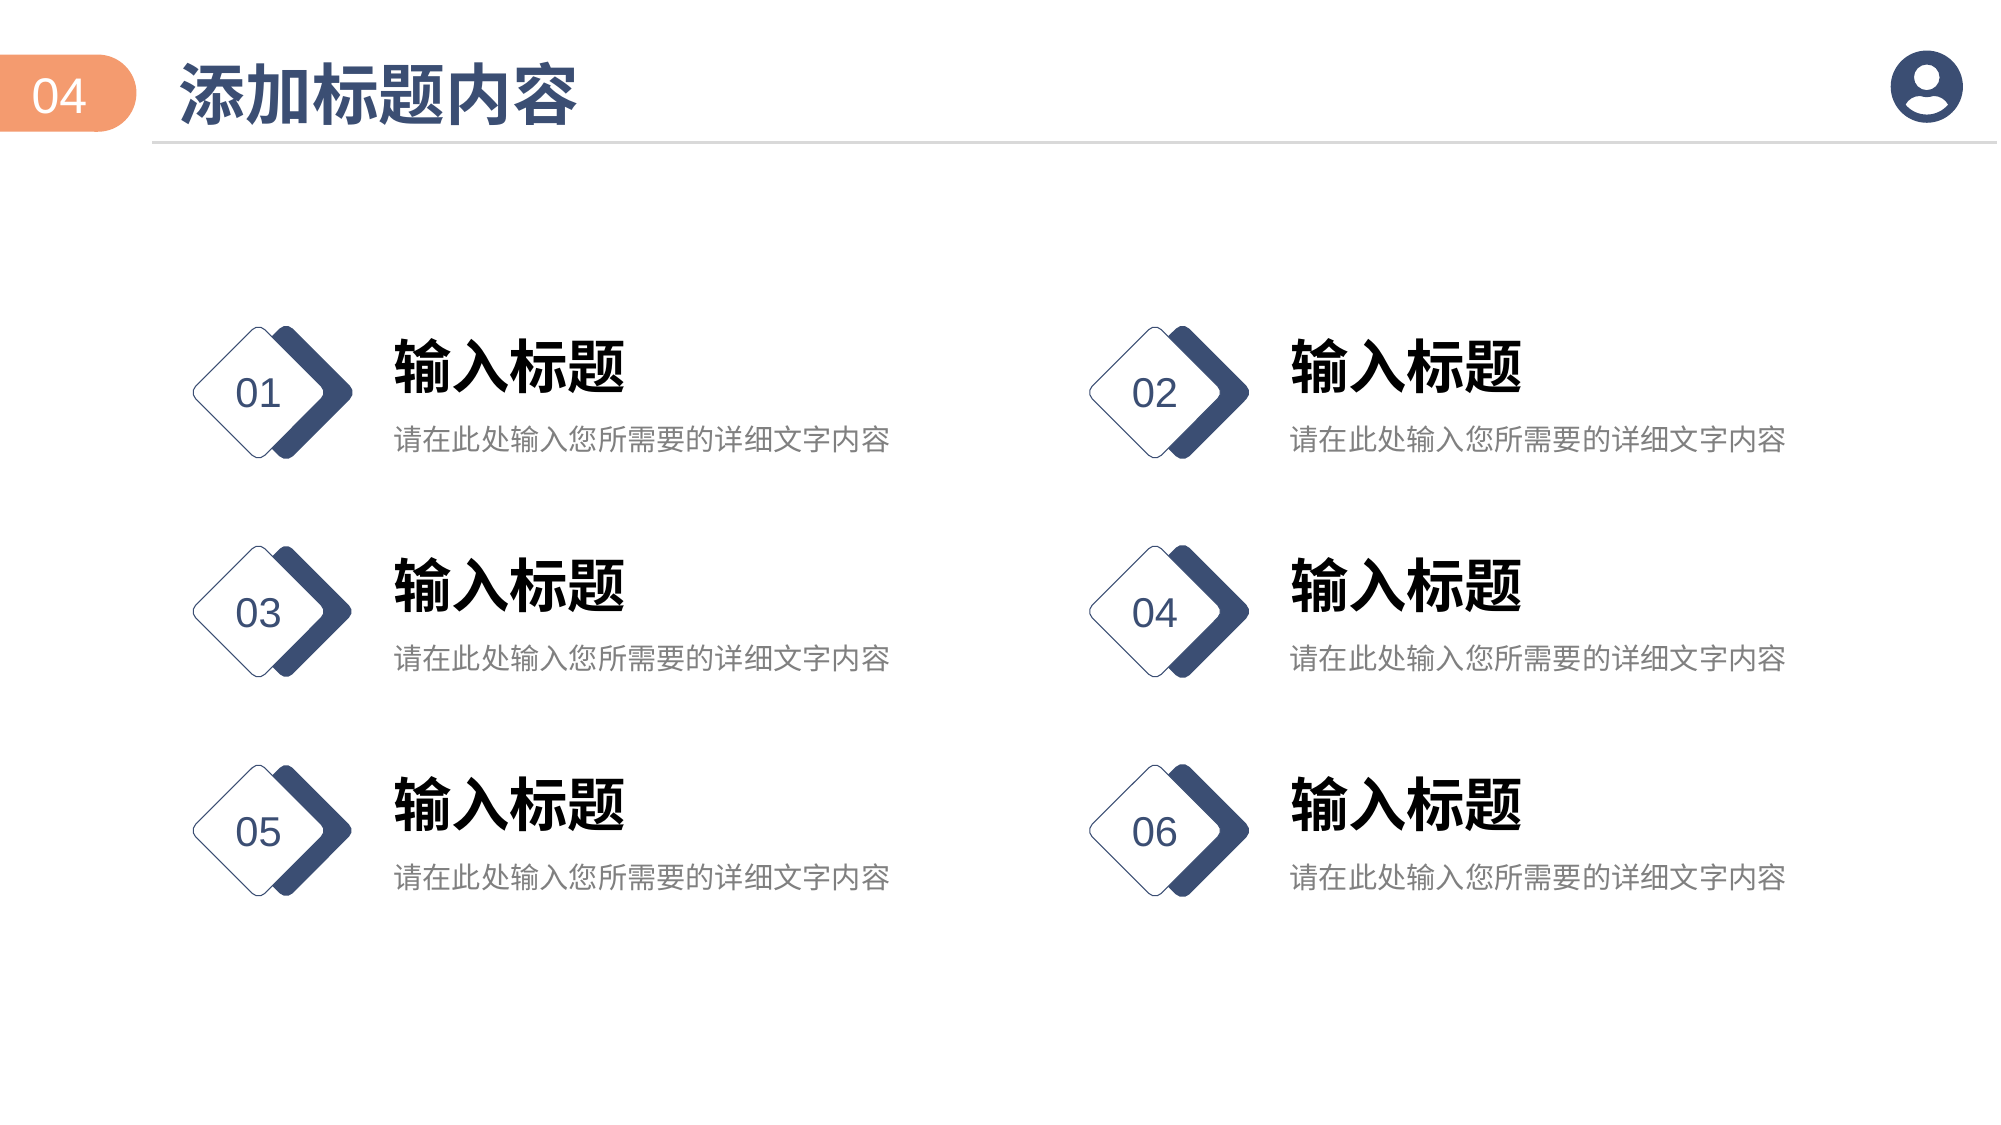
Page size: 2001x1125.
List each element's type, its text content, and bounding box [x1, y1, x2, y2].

text_box 04 [16, 55, 103, 131]
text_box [205, 322, 1857, 897]
text_box [0, 54, 137, 132]
text_box 添加标题内容 [163, 21, 655, 165]
